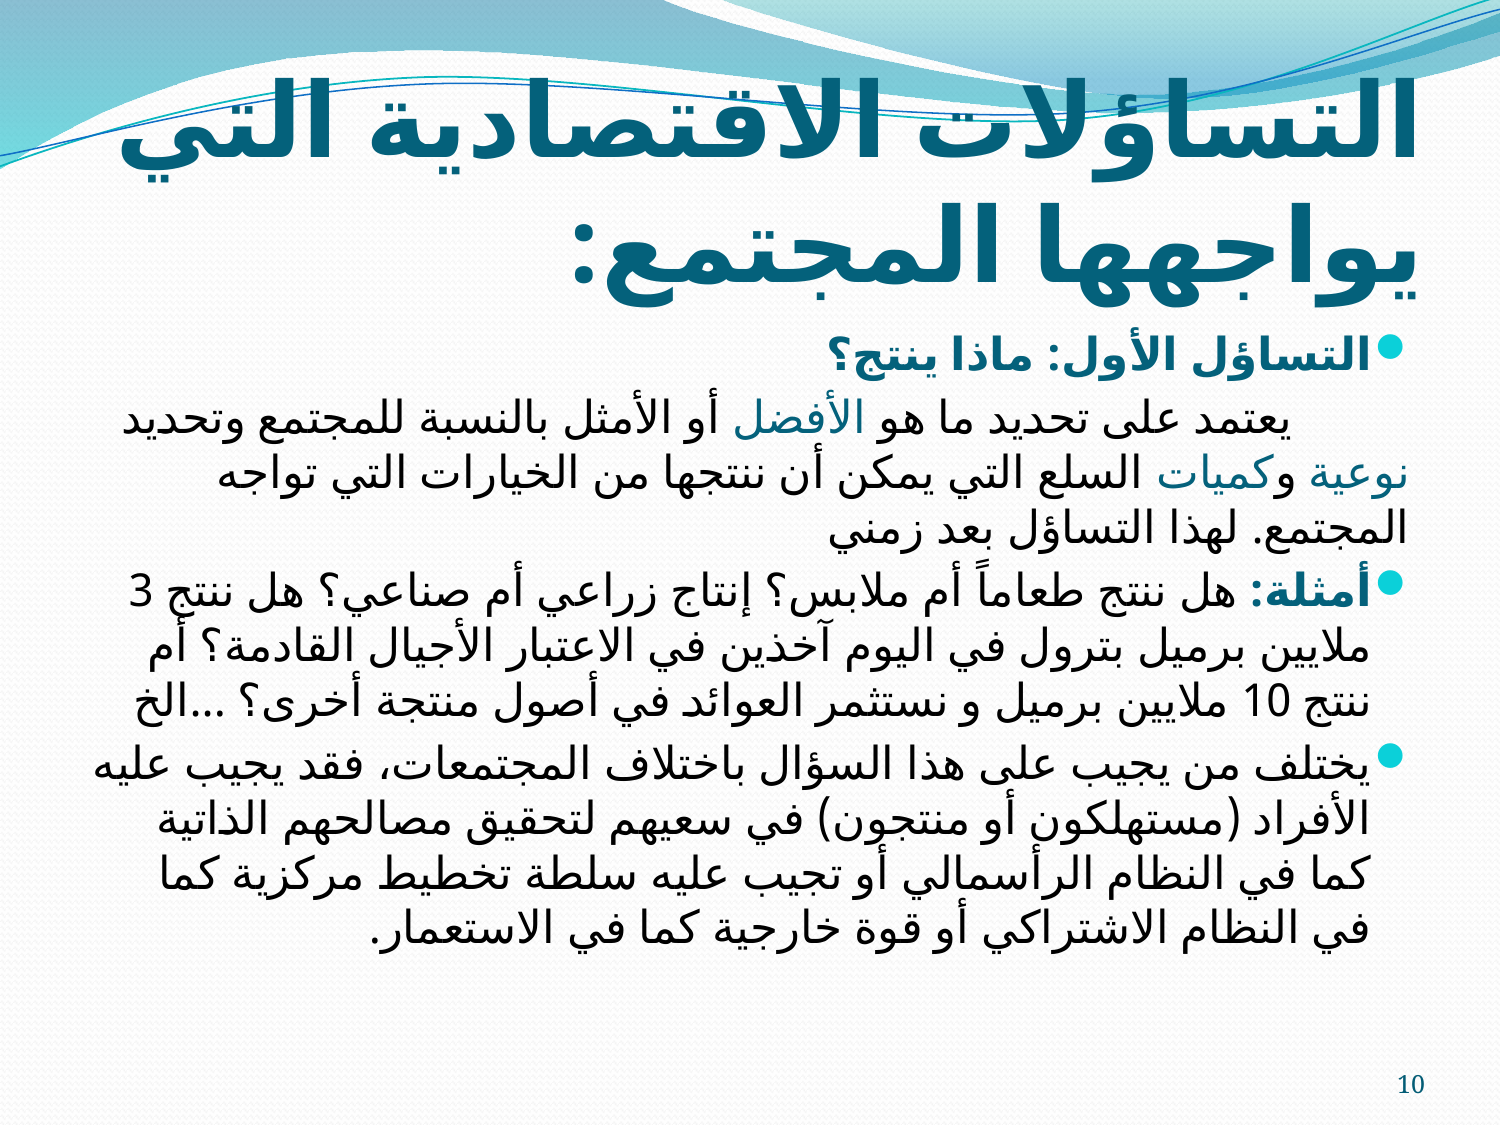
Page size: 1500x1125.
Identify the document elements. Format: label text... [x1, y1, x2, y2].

list التساؤل الأول: ماذا ينتج؟ يعتمد على تحديد ما هو الأفضل أو الأمثل بالنسبة للمجتمع وتحديد نوعية وكميات السلع التي يمكن أن ننتجها من الخيارات التي تواجه المجتمع. لهذا التساؤل بعد زمني أمثلة: هل ننتج طعاماً أم ملابس؟ إنتاج زراعي أم صناعي؟ هل ننتج 3 ملايين برميل بترول في اليوم آخذين في الاعتبار الأجيال القادمة؟ أم ننتج 10 ملايين برميل و نستثمر العوائد في أصول منتجة أخرى؟ ...الخ يختلف من يجيب على هذا السؤال باختلاف المجتمعات، فقد يجيب عليه الأفراد (مستهلكون أو منتجون) في سعيهم لتحقيق مصالحهم الذاتية كما في النظام الرأسمالي أو تجيب عليه سلطة تخطيط مركزية كما في النظام الاشتراكي أو قوة خارجية كما في الاستعمار. [75, 317, 1425, 1038]
title التساؤلات الاقتصادية التي يواجهها المجتمع: [75, 115, 1425, 303]
slide_number 10 [1299, 1042, 1425, 1103]
